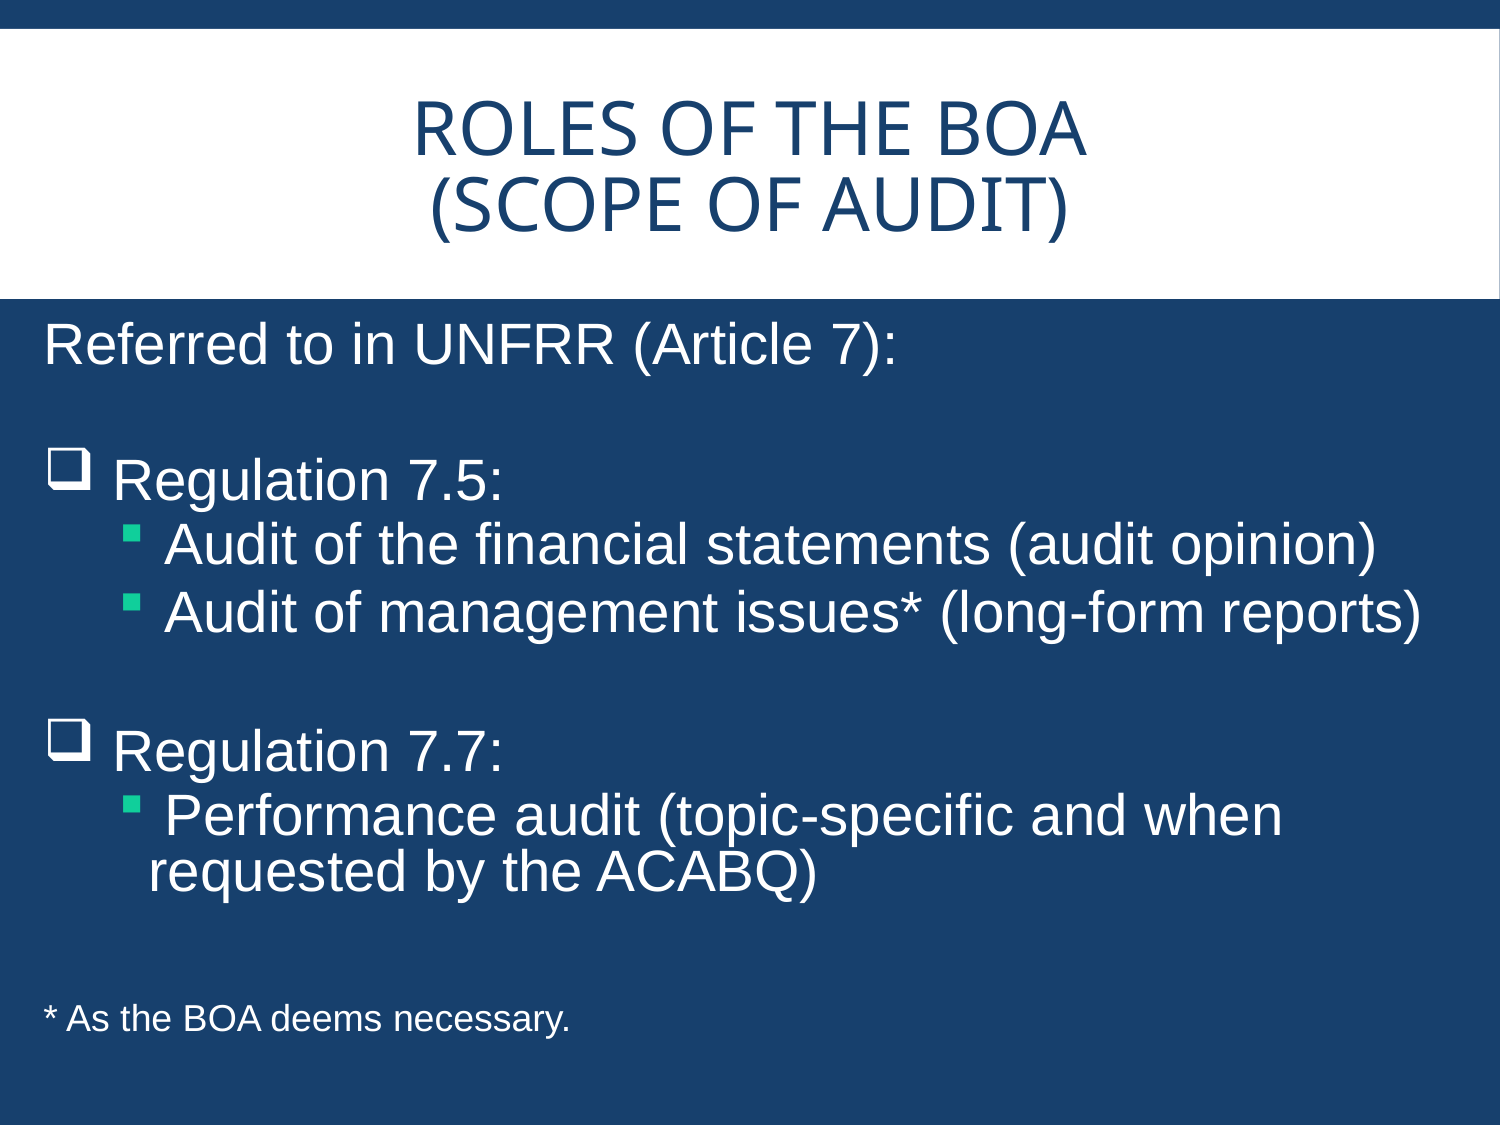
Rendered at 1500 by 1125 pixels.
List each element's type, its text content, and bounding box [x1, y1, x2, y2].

list Referred to in UNFRR (Article 7): Regulation 7.5: Audit of the financial statements (audit opinion) Audit of management issues* (long-form reports) Regulation 7.7: Performance audit (topic-specific and when requested by the ACABQ) * As the BOA deems necessary. [28, 312, 1472, 1063]
title Roles of the boa (scope of Audit) [0, 46, 1500, 295]
